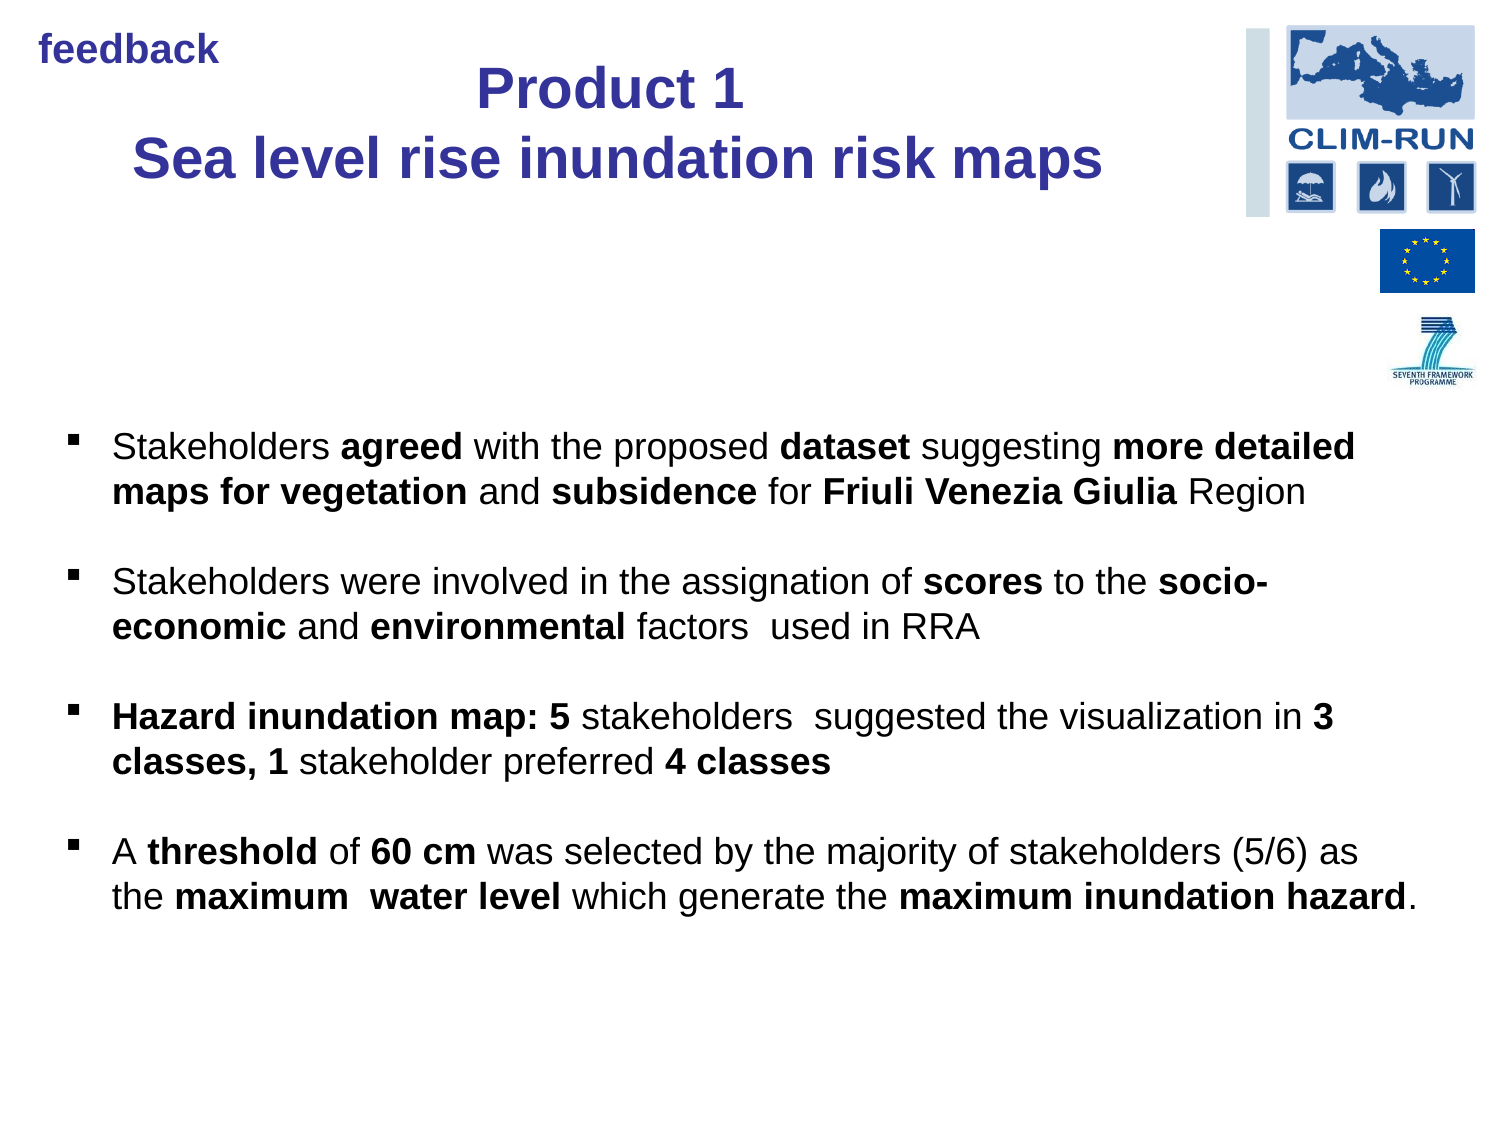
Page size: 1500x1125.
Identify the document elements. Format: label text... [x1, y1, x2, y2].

picture [1278, 18, 1483, 221]
subtitle Stakeholders agreed with the proposed dataset suggesting more detailed maps for vegetation and subsidence for Friuli Venezia Giulia Region Stakeholders were involved in the assignation of scores to the socio-economic and environmental factors used in RRA Hazard inundation map: 5 stakeholders suggested the visualization in 3 classes, 1 stakeholder preferred 4 classes A threshold of 60 cm was selected by the majority of stakeholders (5/6) as the maximum water level which generate the maximum inundation hazard. [50, 414, 1434, 925]
picture [1381, 305, 1485, 390]
text_box Product 1 Sea level rise inundation risk maps [0, 0, 1238, 242]
picture [1380, 229, 1475, 293]
text_box feedback [23, 14, 235, 80]
